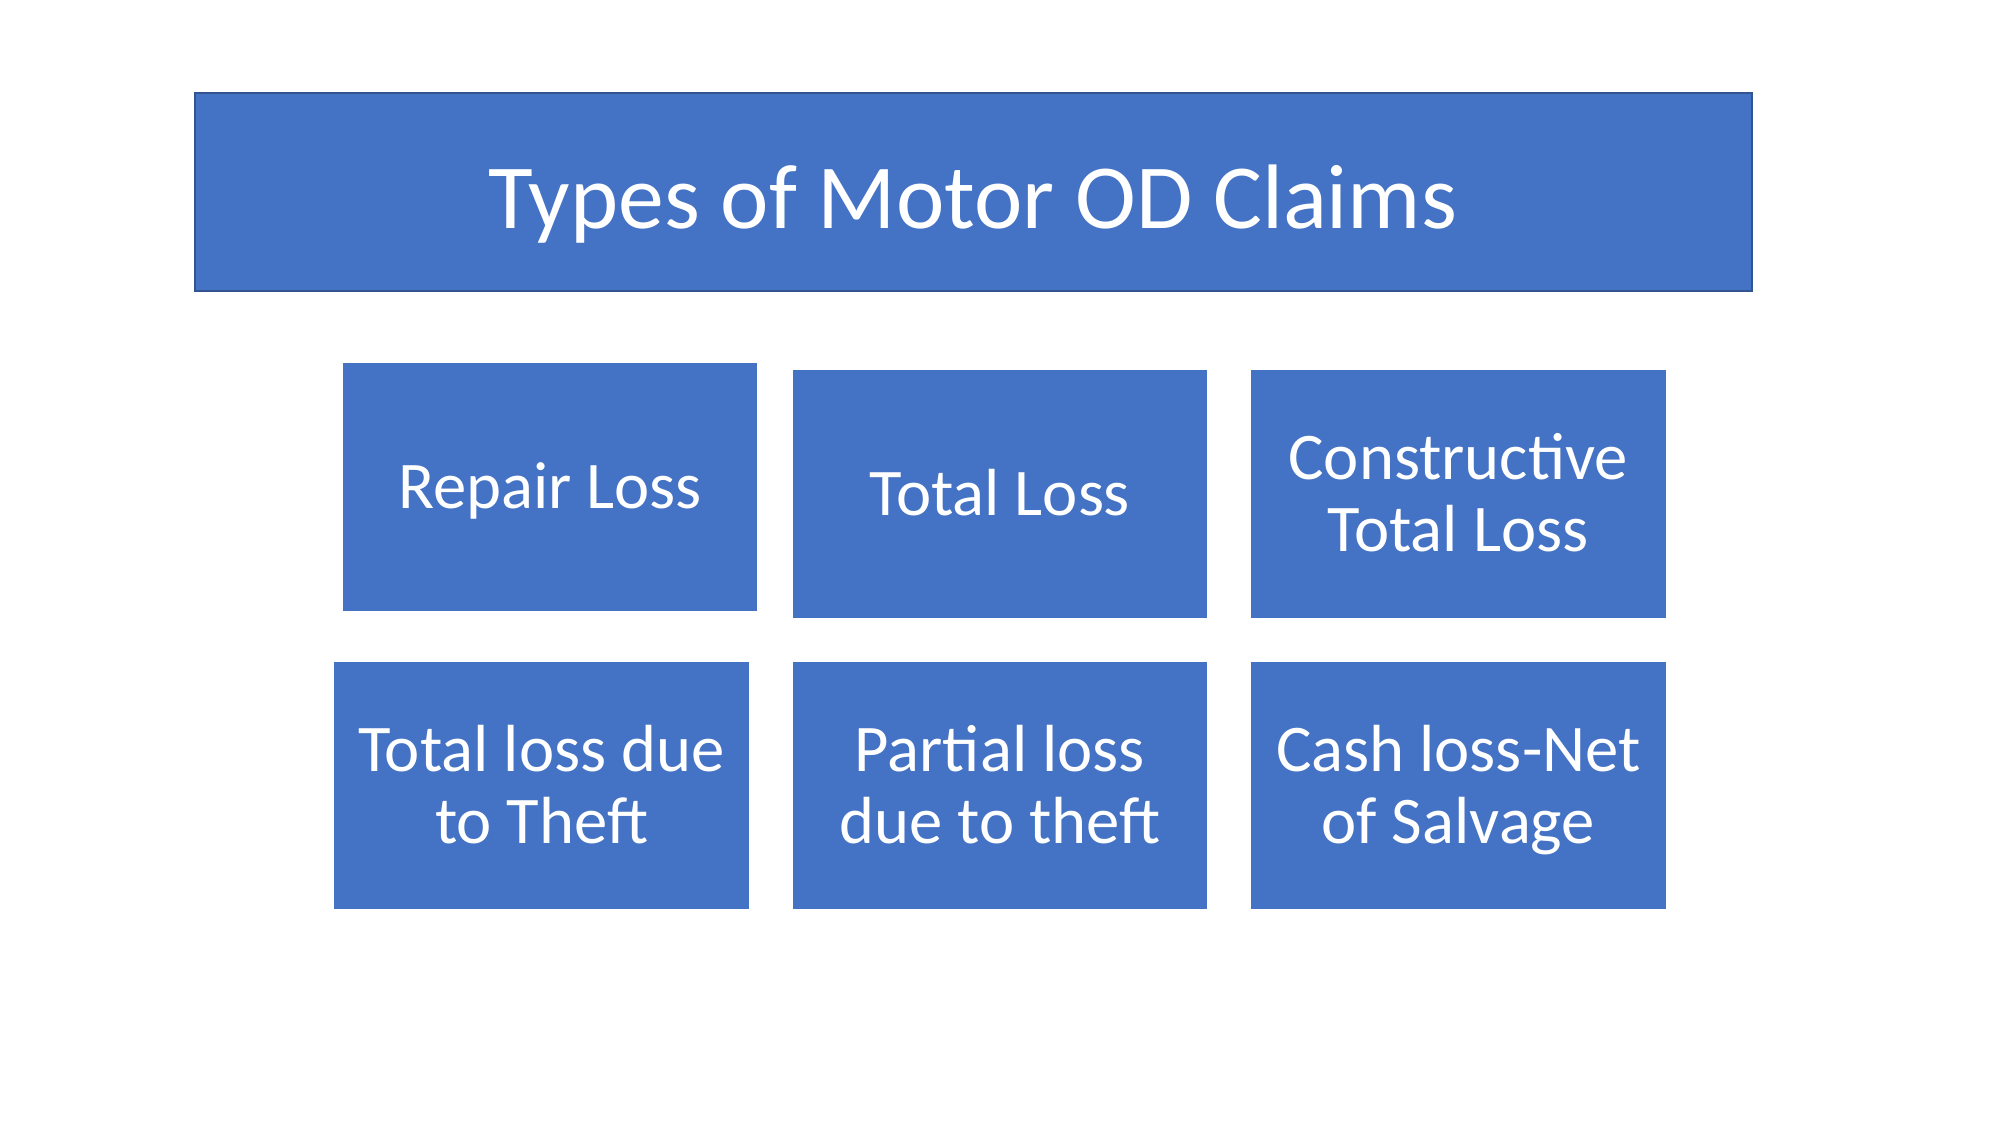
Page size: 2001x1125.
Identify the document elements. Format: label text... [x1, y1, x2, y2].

text_box Types of Motor OD Claims [194, 92, 1753, 292]
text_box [333, 272, 1667, 1007]
